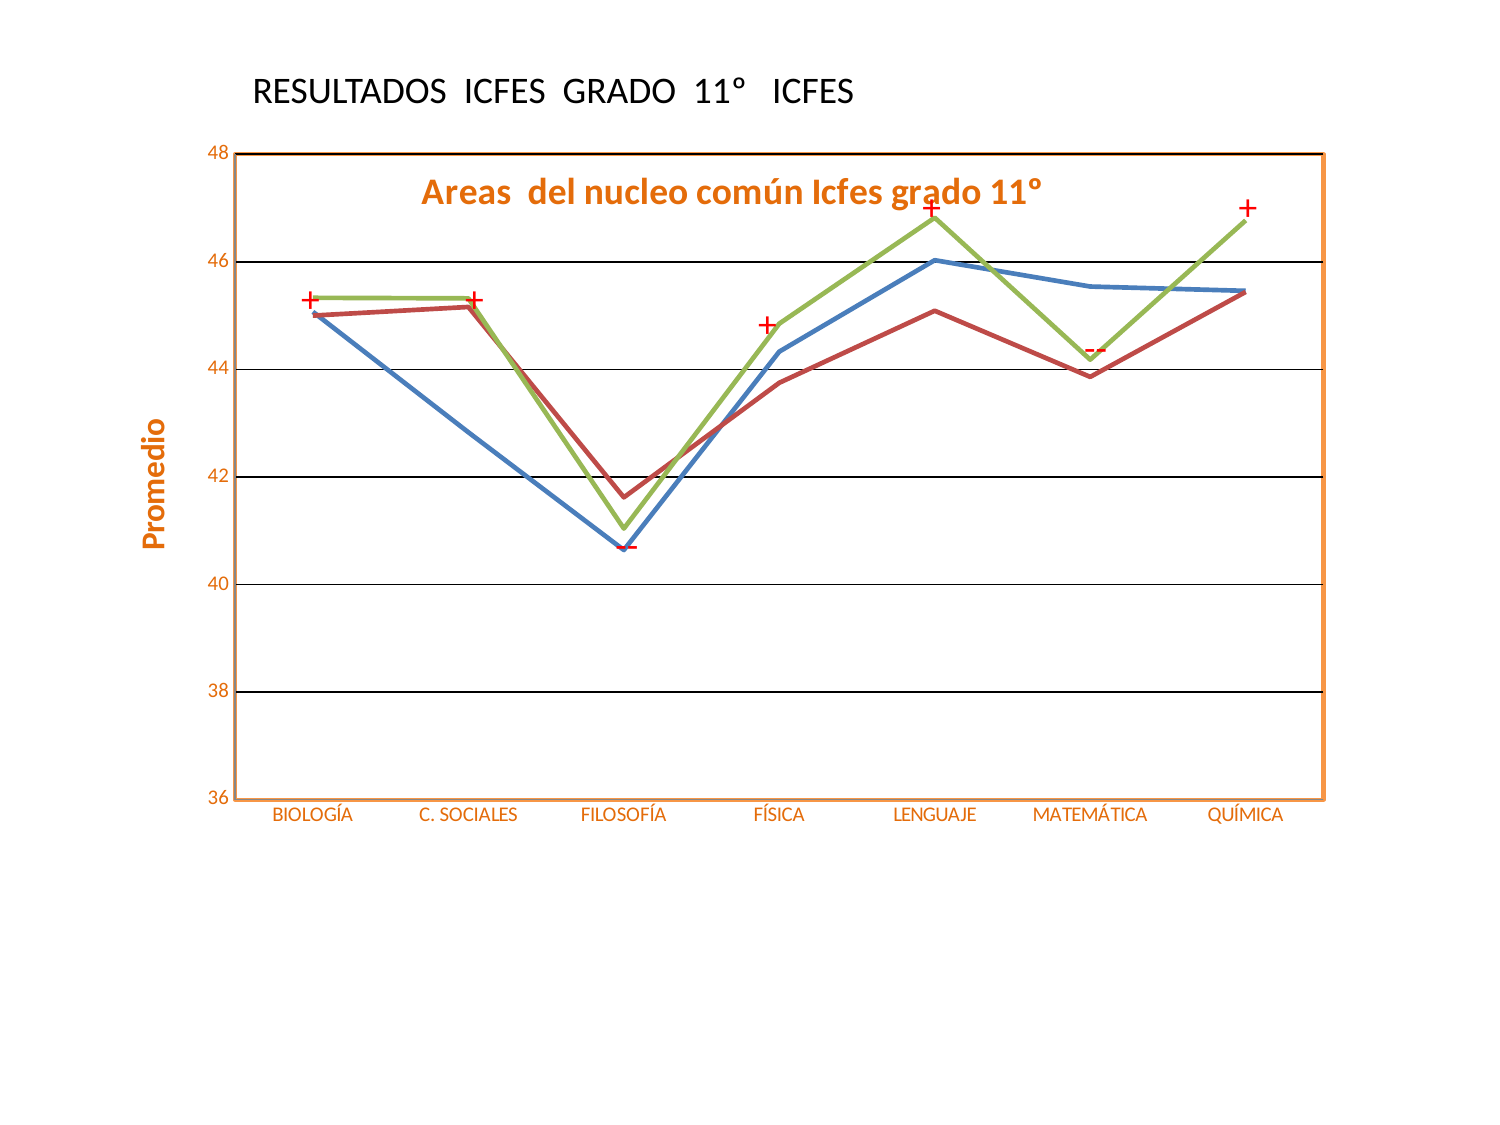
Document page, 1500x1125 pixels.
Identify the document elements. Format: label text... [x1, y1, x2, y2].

chart [105, 140, 1360, 985]
text_box RESULTADOS ICFES GRADO 11º ICFES [237, 58, 870, 119]
